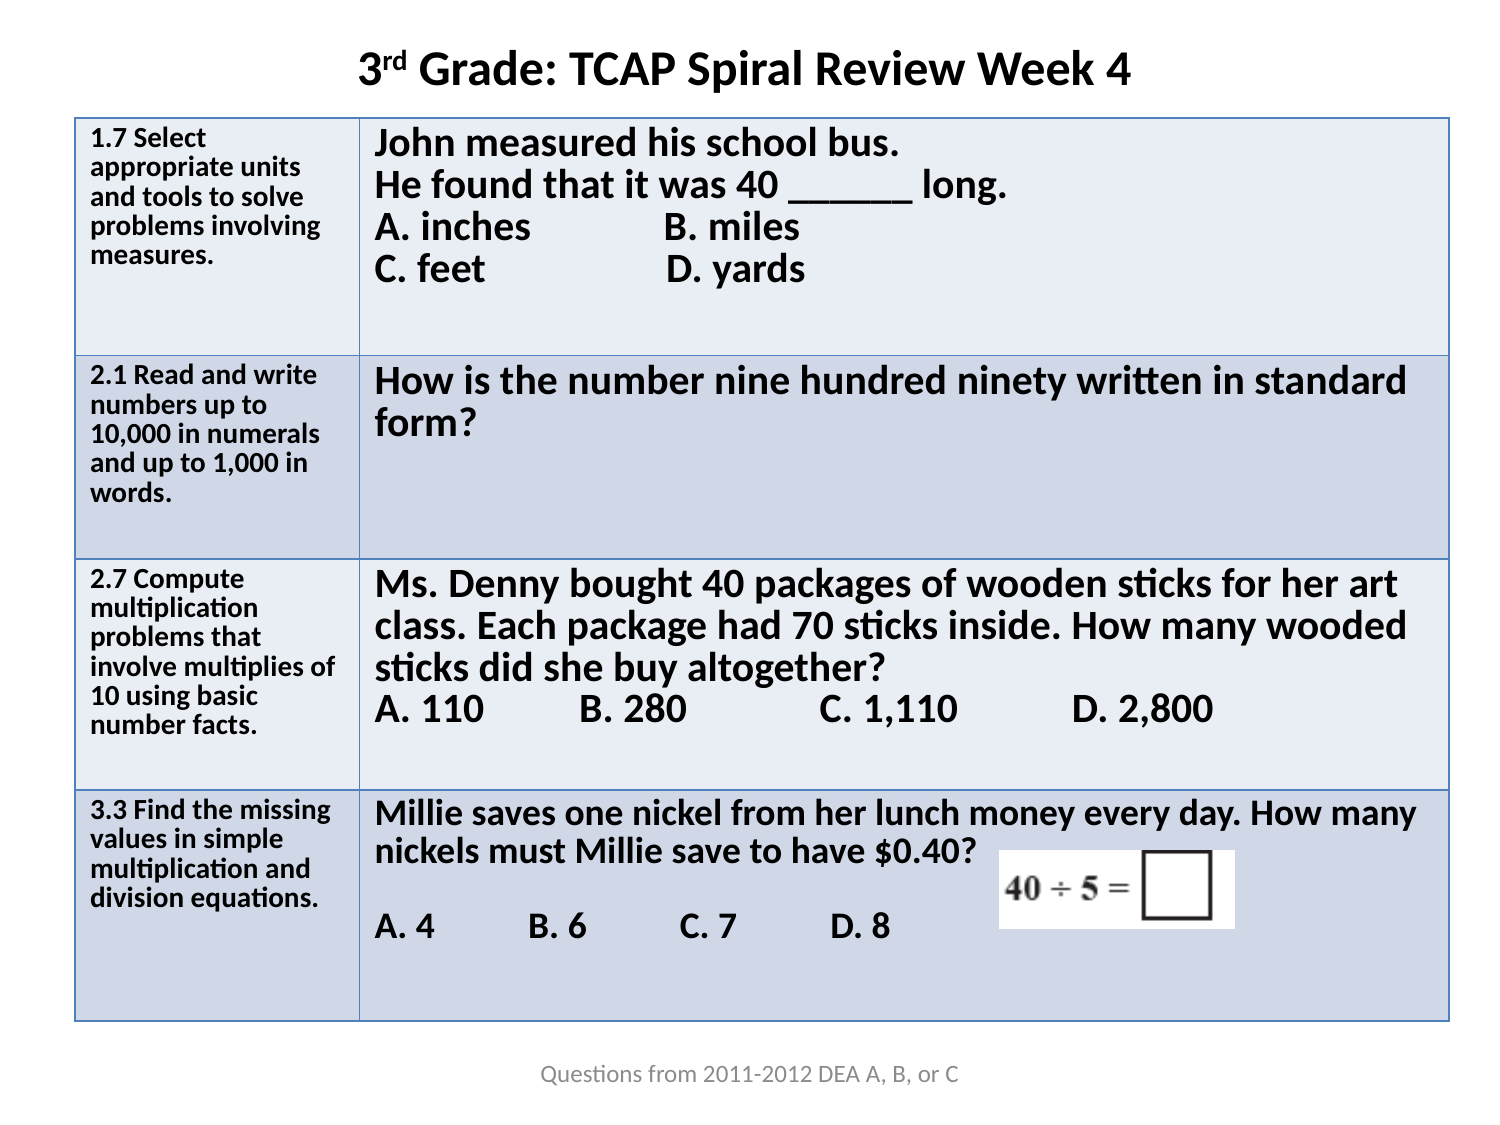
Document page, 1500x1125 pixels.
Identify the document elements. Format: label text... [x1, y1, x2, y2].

table_header John measured his school bus. He found that it was 40 ______ long. A. inches B. miles C. feet D. yards [360, 119, 1448, 355]
title 3rd Grade: TCAP Spiral Review Week 4 [74, 44, 1426, 86]
picture [999, 850, 1235, 929]
table_cell 2.7 Compute multiplication problems that involve multiplies of 10 using basic number facts. [76, 560, 359, 789]
table_cell 2.1 Read and write numbers up to 10,000 in numerals and up to 1,000 in words. [76, 356, 359, 558]
table_header 1.7 Select appropriate units and tools to solve problems involving measures. [76, 119, 359, 355]
table_cell Ms. Denny bought 40 packages of wooden sticks for her art class. Each package had 70 sticks inside. How many wooded sticks did she buy altogether? A. 110 B. 280 C. 1,110 D. 2,800 [360, 560, 1448, 789]
table_cell Millie saves one nickel from her lunch money every day. How many nickels must Millie save to have $0.40? A. 4 B. 6 C. 7 D. 8 [360, 791, 1448, 1020]
table_cell How is the number nine hundred ninety written in standard form? [360, 356, 1448, 558]
table_cell 3.3 Find the missing values in simple multiplication and division equations. [76, 791, 359, 1020]
footer Questions from 2011-2012 DEA A, B, or C [512, 1042, 988, 1103]
